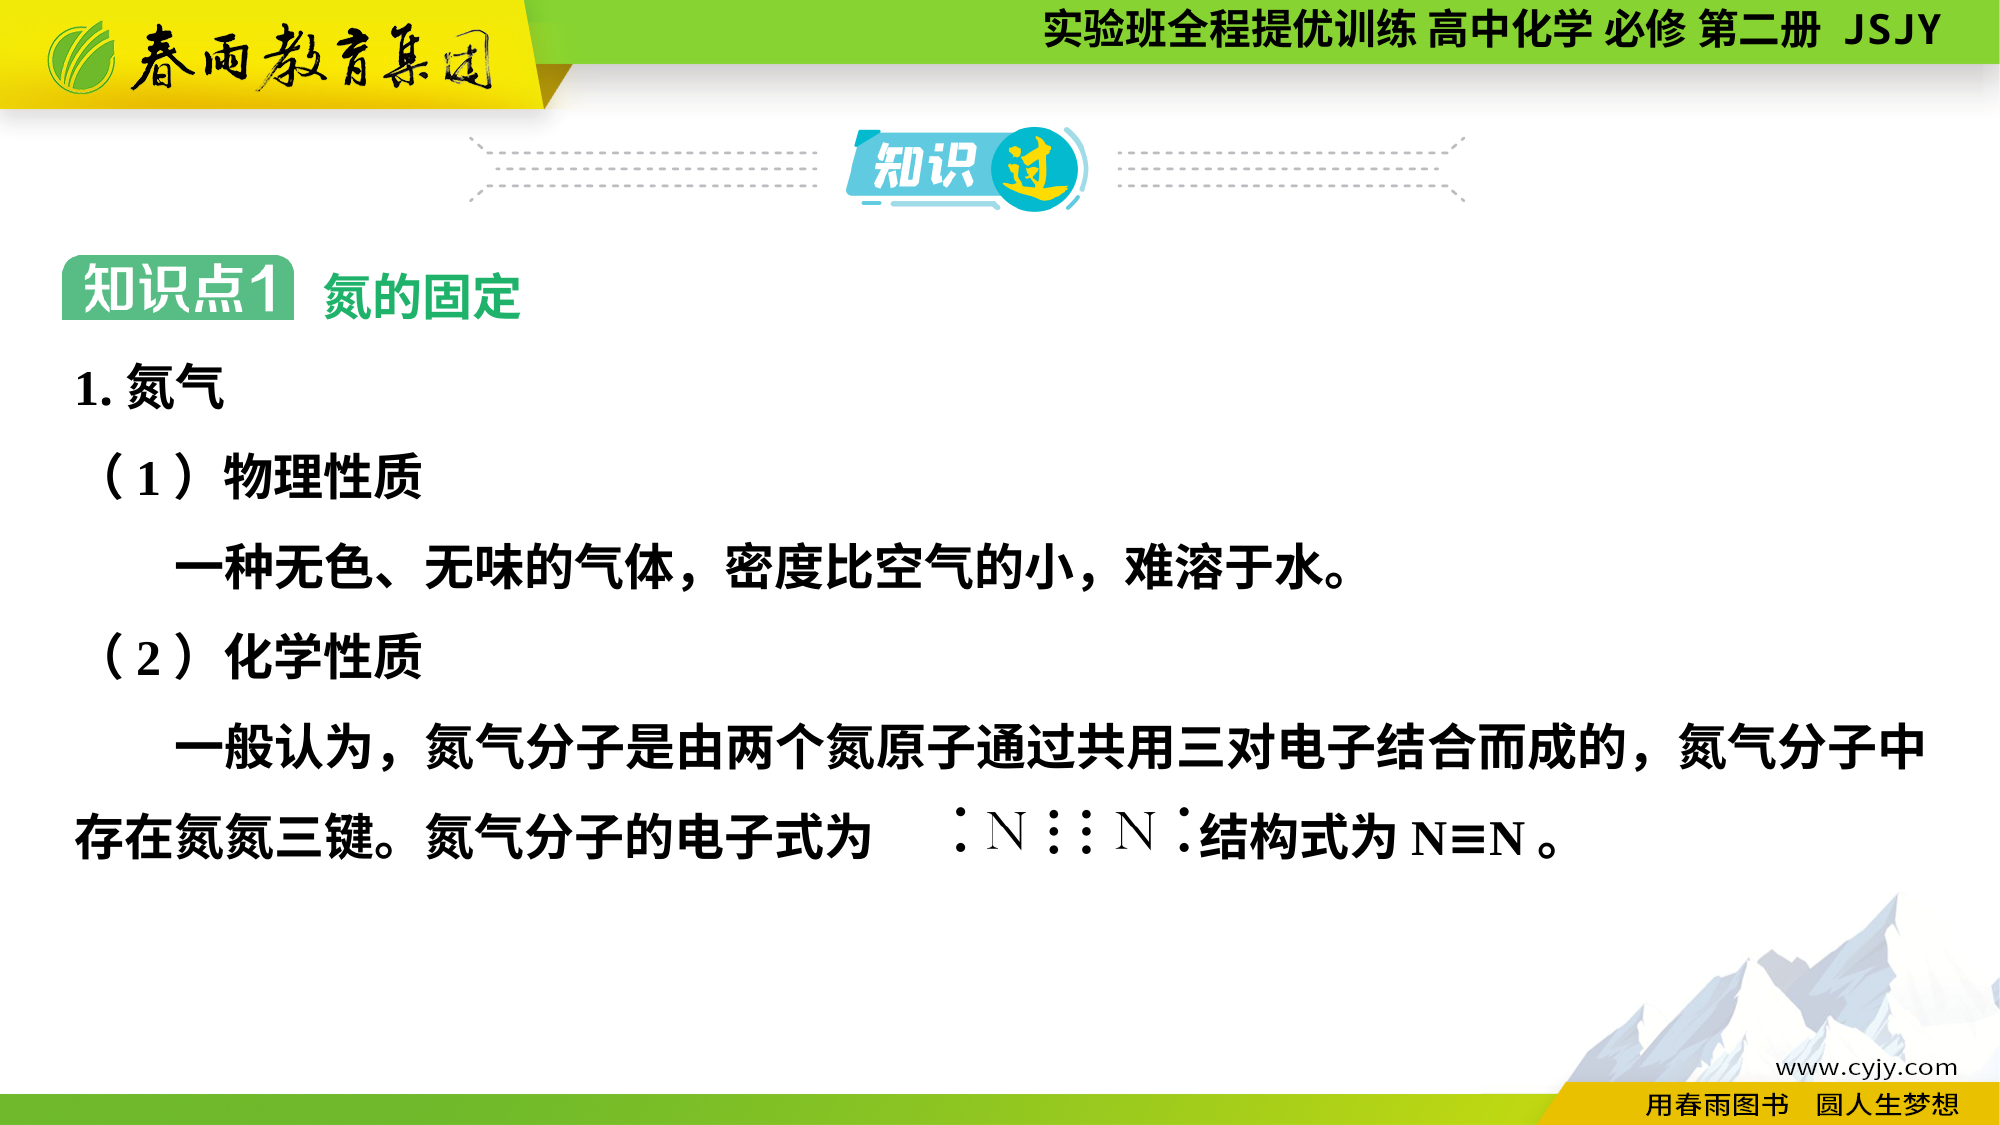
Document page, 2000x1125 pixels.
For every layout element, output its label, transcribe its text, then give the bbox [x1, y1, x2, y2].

picture [0, 0, 2000, 1125]
list 氮的固定 1.氮气 （1）物理性质 一种无色、无味的气体，密度比空气的小，难溶于水。 （2）化学性质 一般认为，氮气分子是由两个氮原子通过共用三对电子结合而成的，氮气分子中存在氮氮三键。氮气分子的电子式为 ，结构式为N≡N。 [59, 227, 1944, 880]
